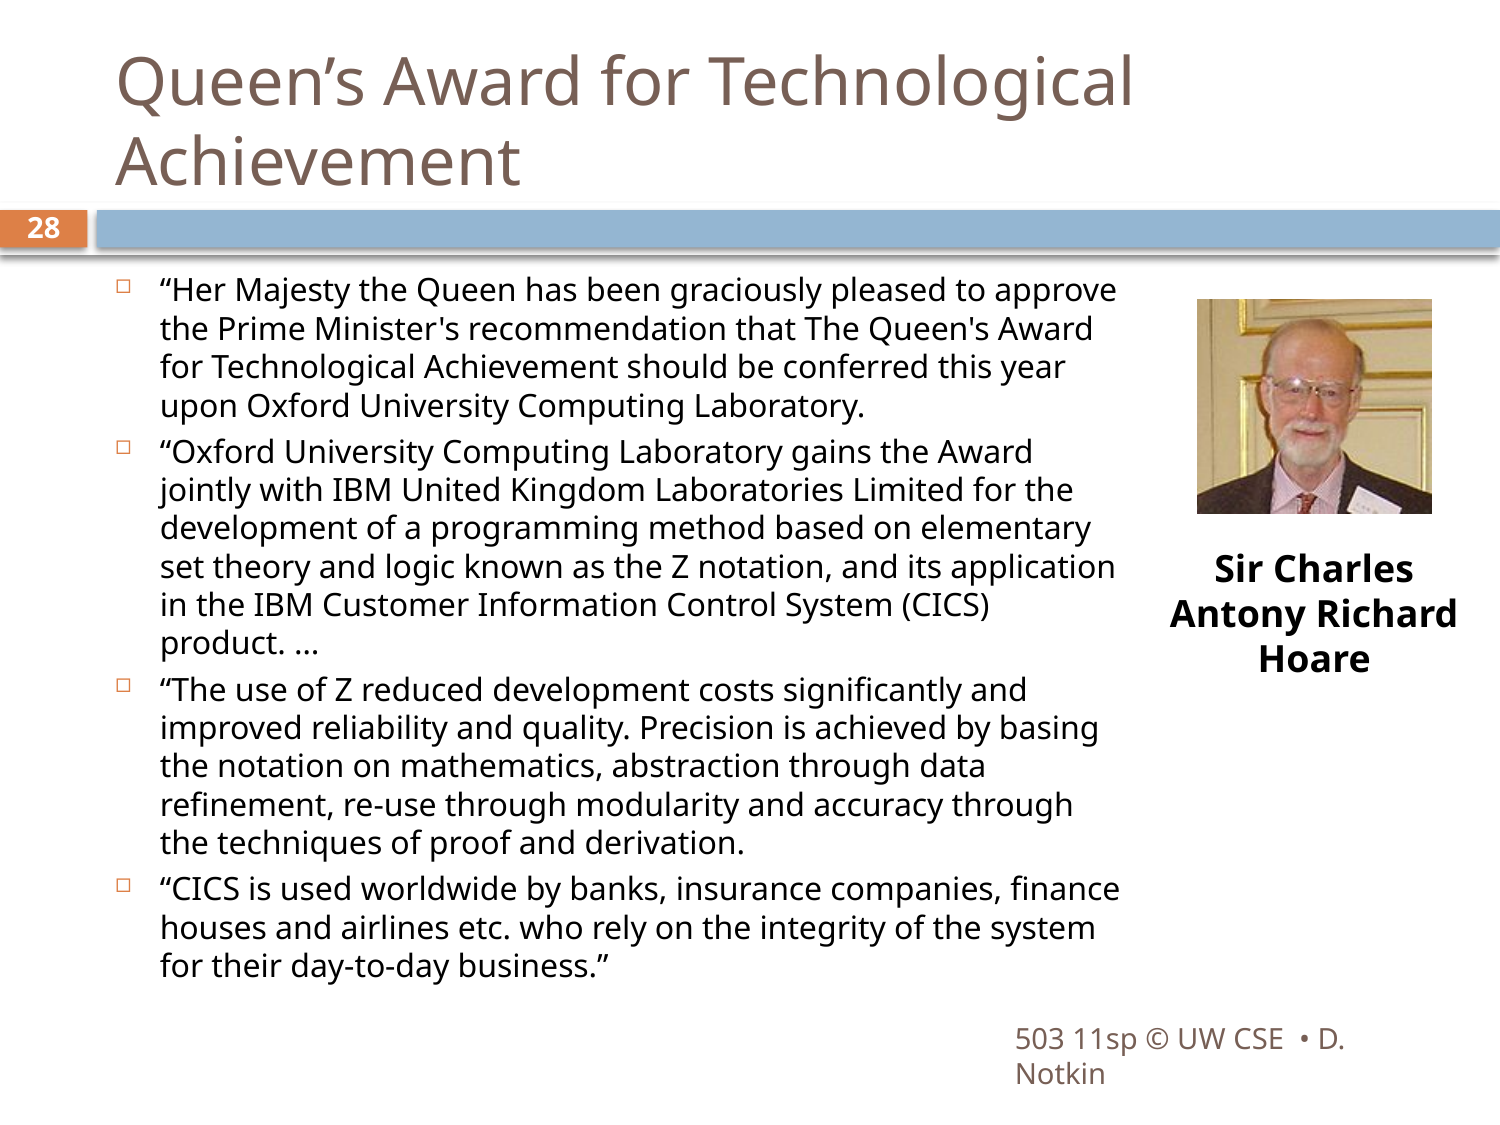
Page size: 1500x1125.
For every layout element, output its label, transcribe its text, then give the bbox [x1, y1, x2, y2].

slide_number 503 11sp © UW CSE • D. Notkin [999, 1025, 1438, 1085]
title Queen’s Award for Technological Achievement [100, 37, 1438, 200]
list “Her Majesty the Queen has been graciously pleased to approve the Prime Minister's recommendation that The Queen's Award for Technological Achievement should be conferred this year upon Oxford University Computing Laboratory. “Oxford University Computing Laboratory gains the Award jointly with IBM United Kingdom Laboratories Limited for the development of a programming method based on elementary set theory and logic known as the Z notation, and its application in the IBM Customer Information Control System (CICS) product. … “The use of Z reduced development costs significantly and improved reliability and quality. Precision is achieved by basing the notation on mathematics, abstraction through data refinement, re-use through modularity and accuracy through the techniques of proof and derivation. “CICS is used worldwide by banks, insurance companies, finance houses and airlines etc. who rely on the integrity of the system for their day-to-day business.” [100, 262, 1138, 1000]
picture [1196, 299, 1432, 515]
slide_number 28 [0, 208, 88, 249]
text_box Sir Charles Antony Richard Hoare [1142, 537, 1487, 688]
